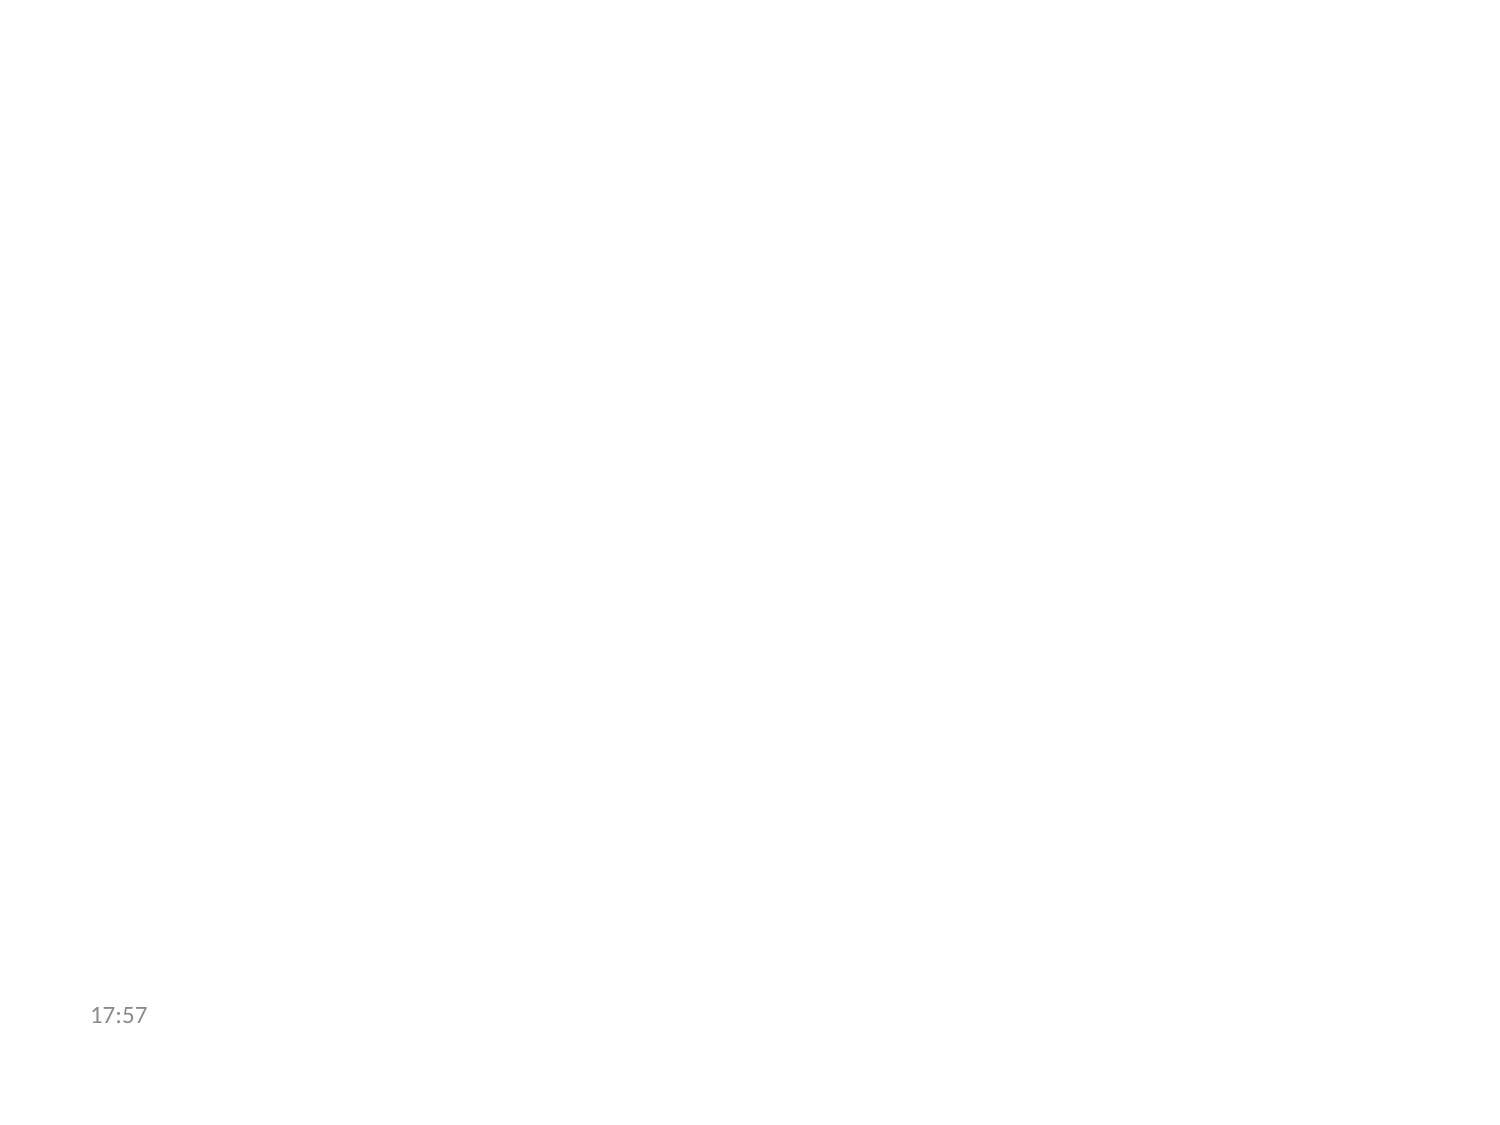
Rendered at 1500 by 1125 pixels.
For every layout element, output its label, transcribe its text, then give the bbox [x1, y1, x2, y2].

text_box 15:35 [75, 983, 425, 1044]
